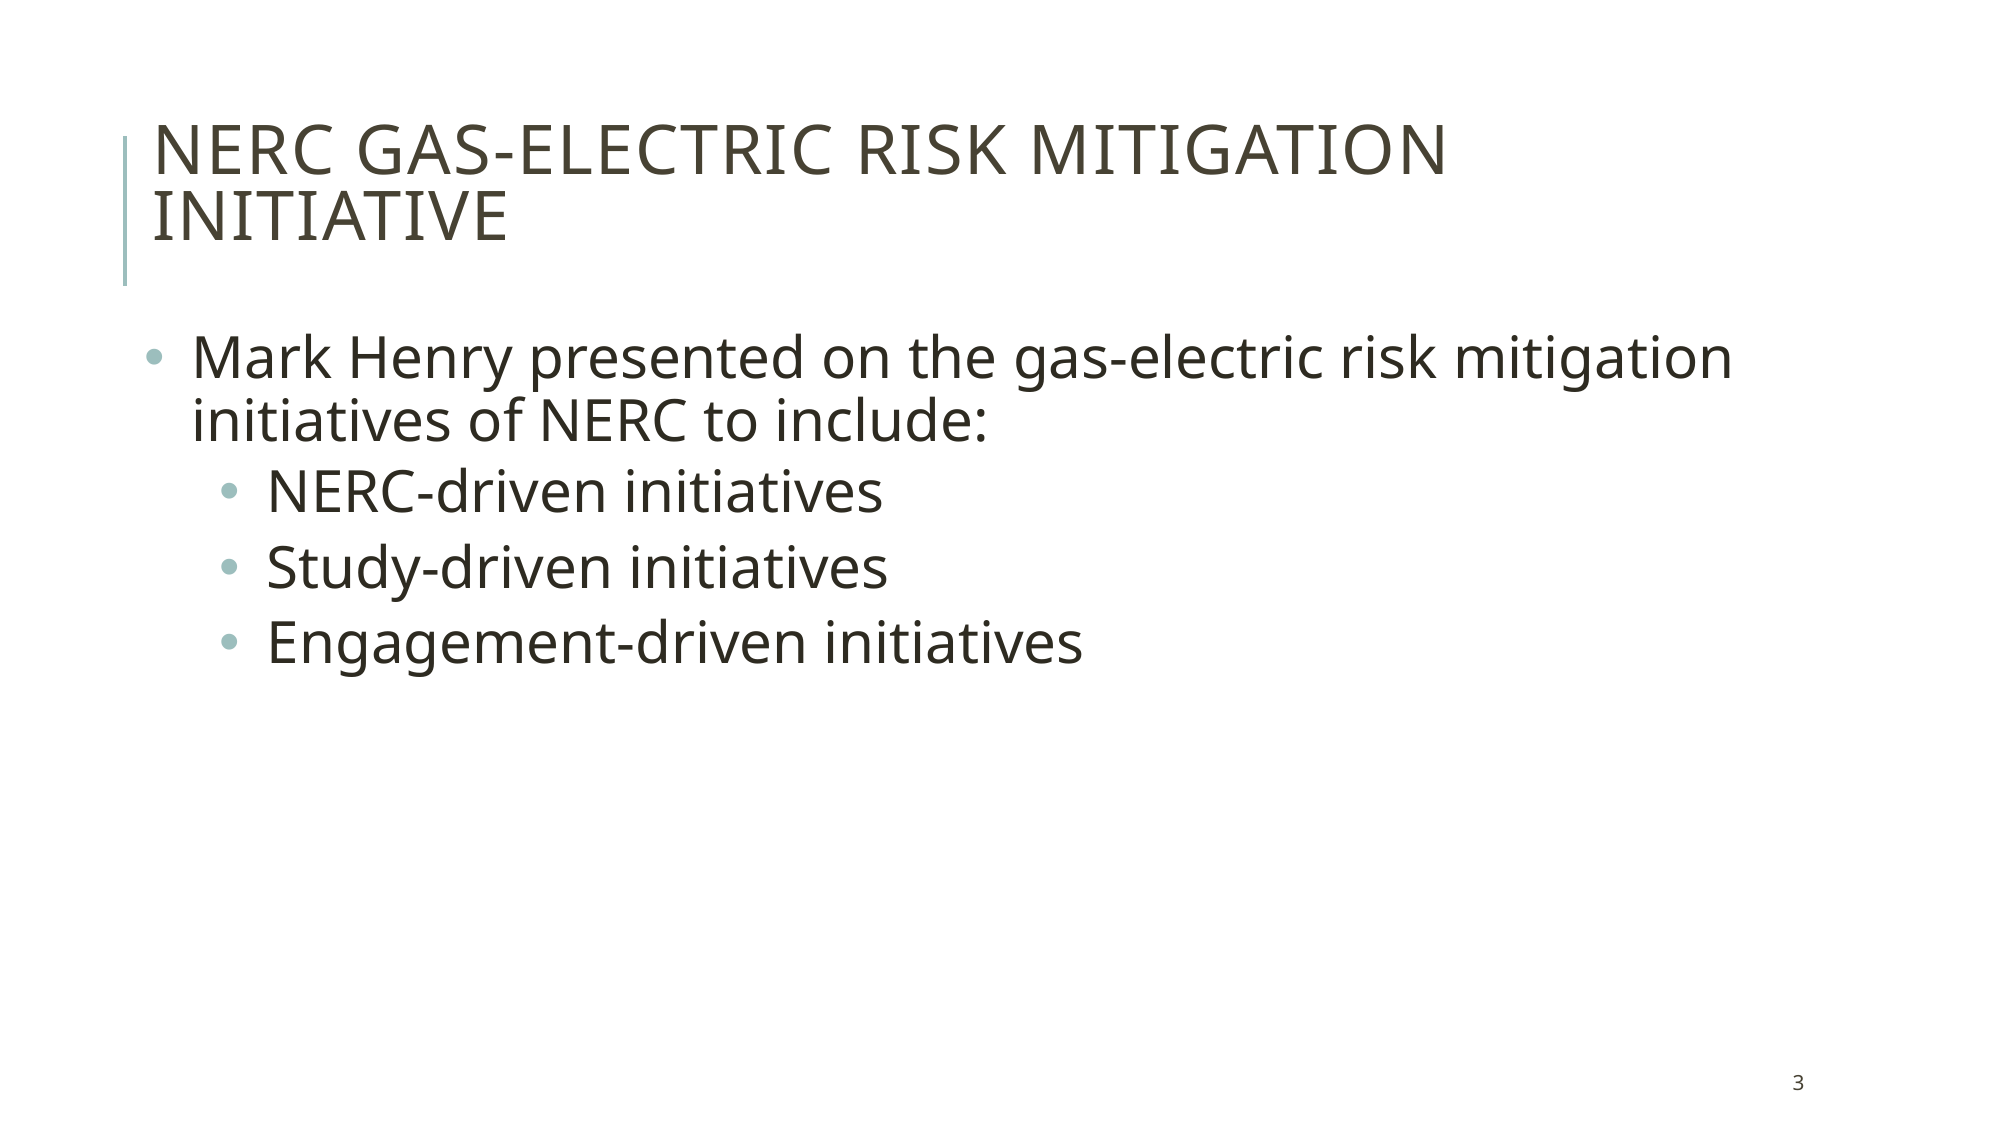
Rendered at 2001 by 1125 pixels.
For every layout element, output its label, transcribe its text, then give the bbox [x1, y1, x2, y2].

slide_number 3 [1777, 1061, 1938, 1107]
title NERC Gas-Electric Risk Mitigation Initiative [137, 113, 1777, 262]
list Mark Henry presented on the gas-electric risk mitigation initiatives of NERC to include: NERC-driven initiatives Study-driven initiatives Engagement-driven initiatives [137, 321, 1863, 1035]
